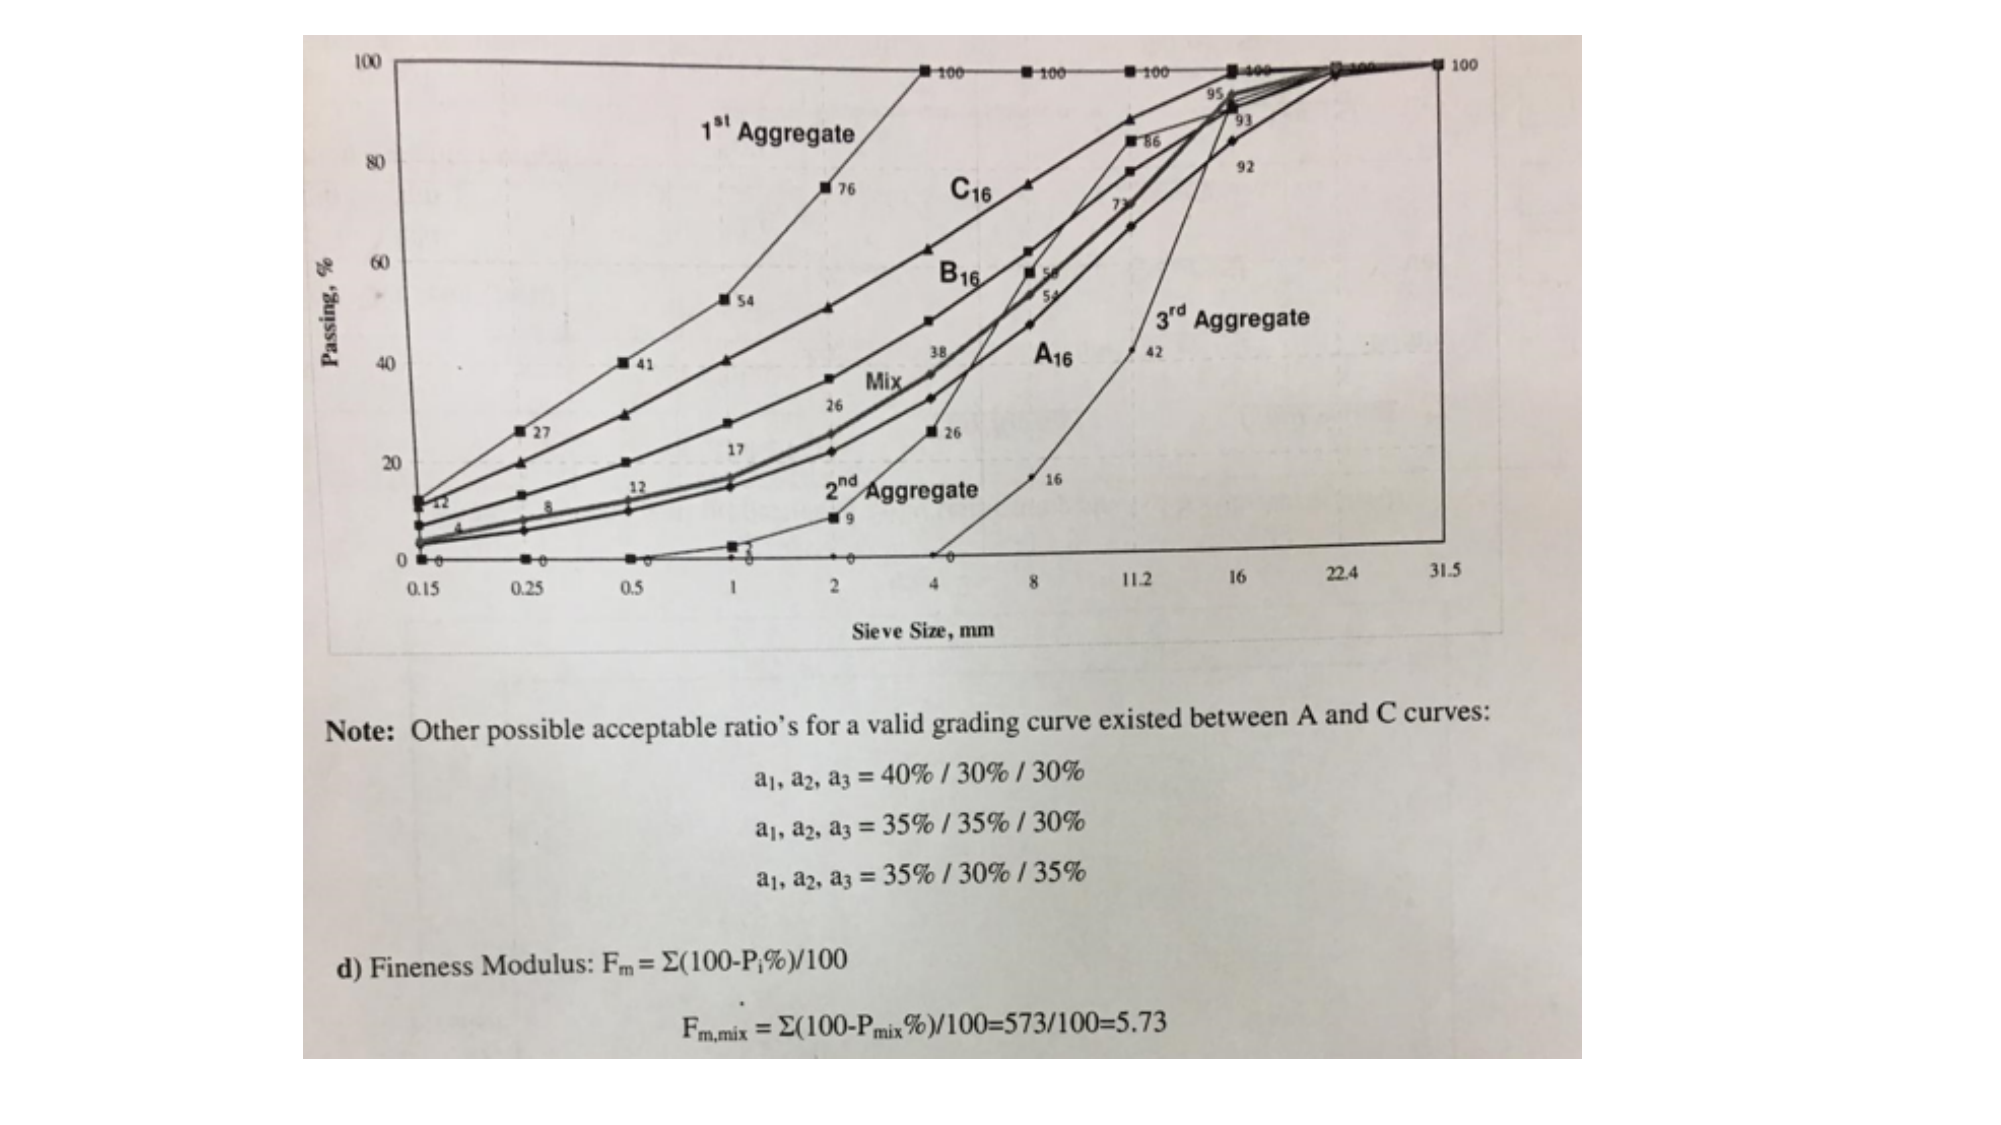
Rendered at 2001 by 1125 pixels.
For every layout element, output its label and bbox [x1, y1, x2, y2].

picture [303, 35, 1583, 1059]
